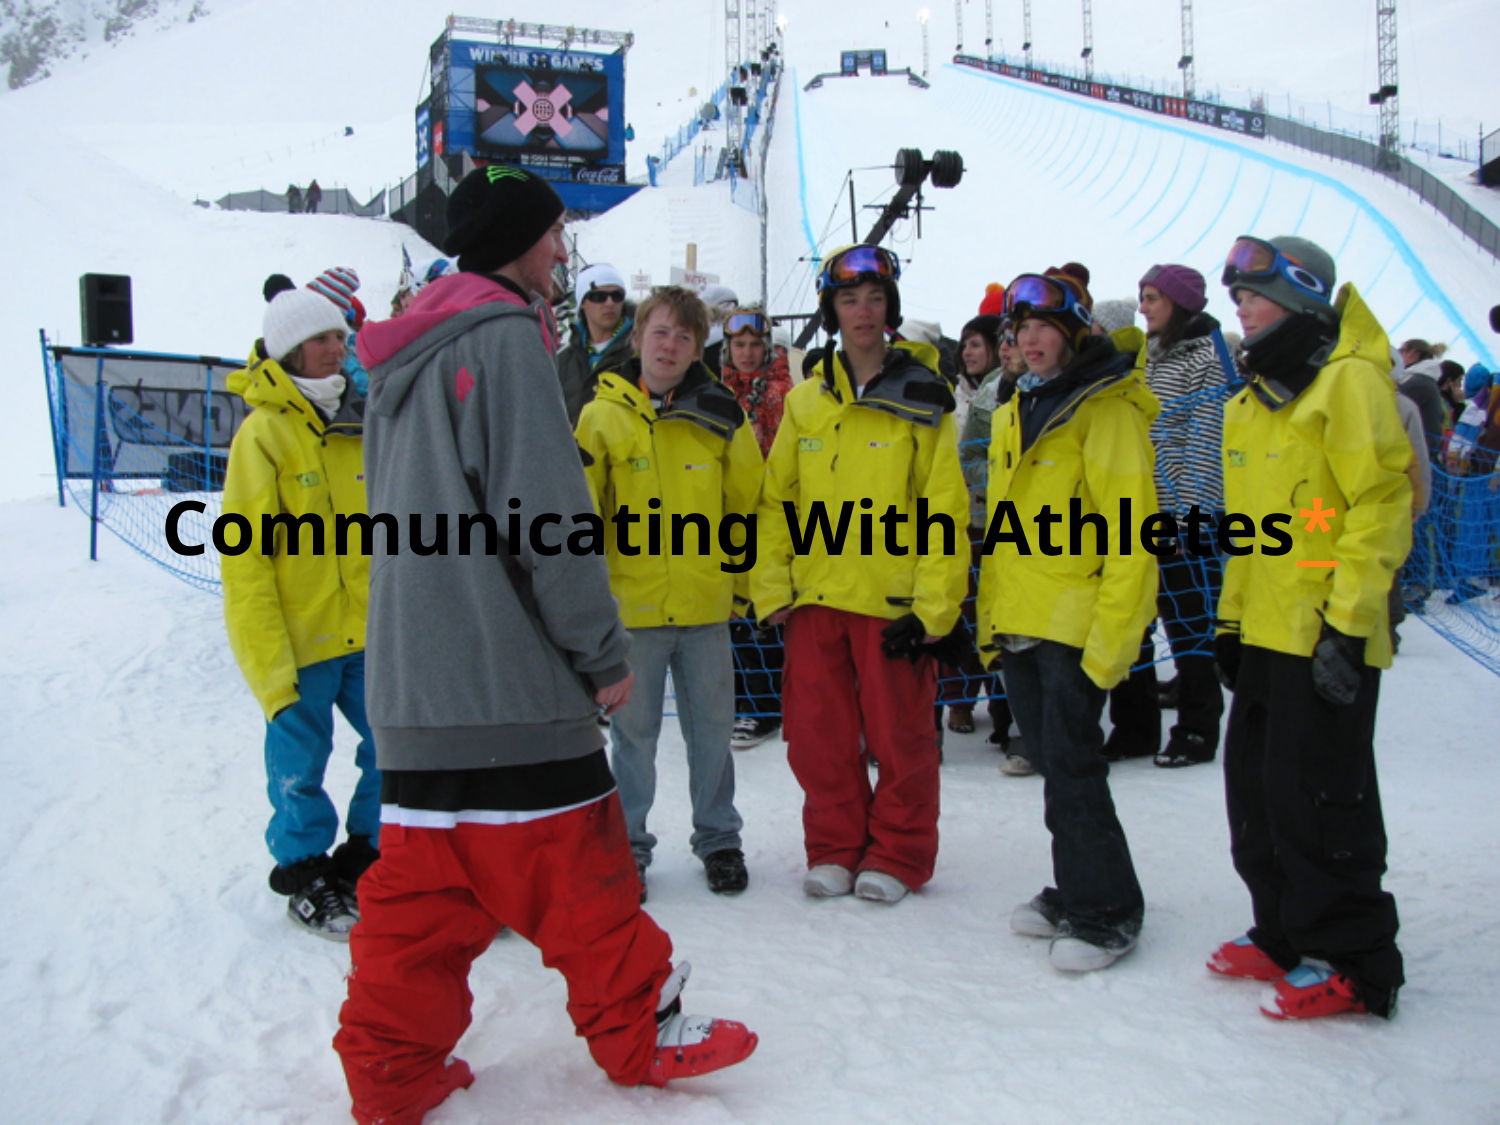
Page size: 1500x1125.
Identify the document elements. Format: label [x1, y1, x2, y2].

list [0, 0, 1500, 1125]
